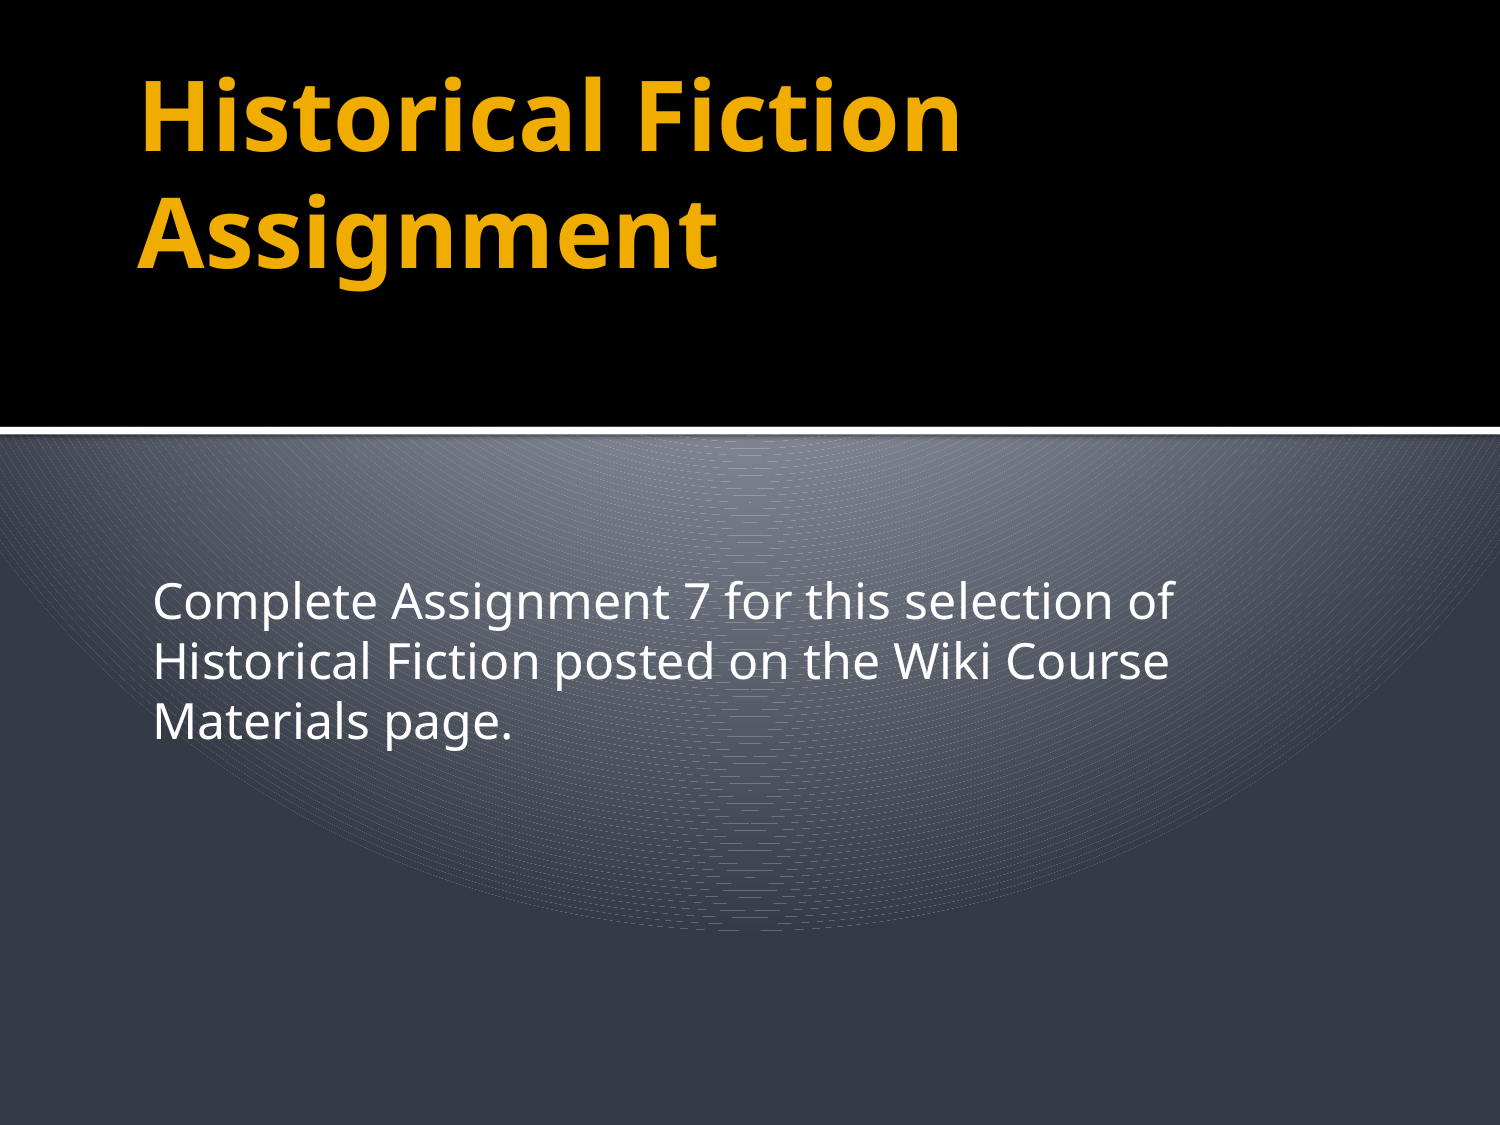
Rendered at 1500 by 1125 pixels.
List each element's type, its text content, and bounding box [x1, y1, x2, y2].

text_box Complete Assignment 7 for this selection of Historical Fiction posted on the Wiki Course Materials page. [137, 562, 1325, 878]
title Historical Fiction Assignment [123, 19, 1438, 288]
